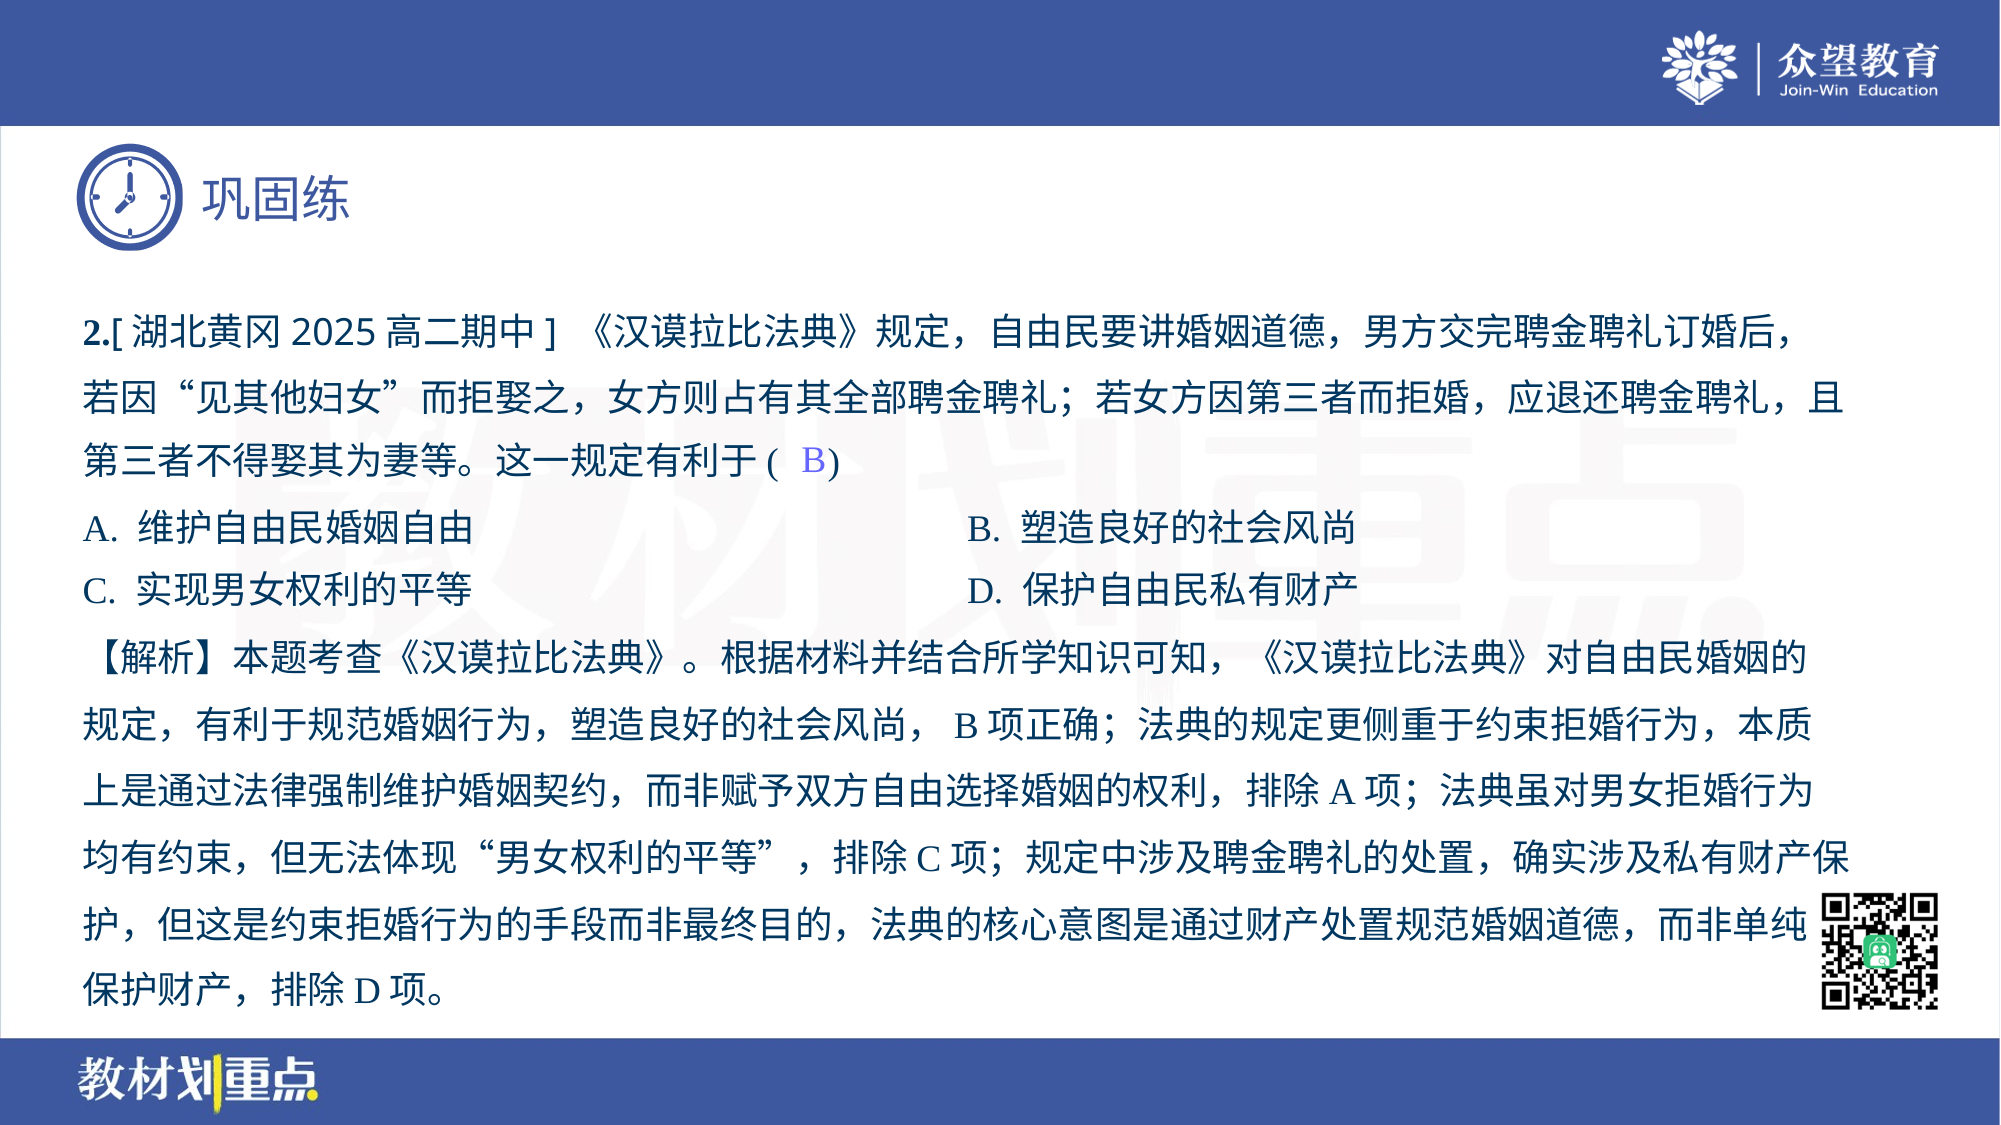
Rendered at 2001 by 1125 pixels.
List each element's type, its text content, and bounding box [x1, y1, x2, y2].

text_box A. 维护自由民婚姻自由 B. 塑造良好的社会风尚 C. 实现男女权利的平等 D. 保护自由民私有财产 [82, 481, 1817, 605]
picture [0, 0, 2000, 1125]
text_box 2.[湖北黄冈2025高二期中] 《汉谟拉比法典》规定，自由民要讲婚姻道德，男方交完聘金聘礼订婚后， 若因“见其他妇女”而拒娶之，女方则占有其全部聘金聘礼；若女方因第三者而拒婚，应退还聘金聘礼，且 第三者不得娶其为妻等。这一规定有利于( ) [82, 285, 1817, 476]
text_box 【解析】本题考查《汉谟拉比法典》。根据材料并结合所学知识可知，《汉谟拉比法典》对自由民婚姻的 规定，有利于规范婚姻行为，塑造良好的社会风尚，B项正确；法典的规定更侧重于约束拒婚行为，本质 上是通过法律强制维护婚姻契约，而非赋予双方自由选择婚姻的权利，排除A项；法典虽对男女拒婚行为 均有约束，但无法体现“男女权利的平等”，排除C项；规定中涉及聘金聘礼的处置，确实涉及私有财产保 护，但这是约束拒婚行为的手段而非最终目的，法典的核心意图是通过财产处置规范婚姻道德，而非单纯 保护财产，排除D项。 [82, 612, 1817, 1004]
text_box B [787, 417, 840, 474]
